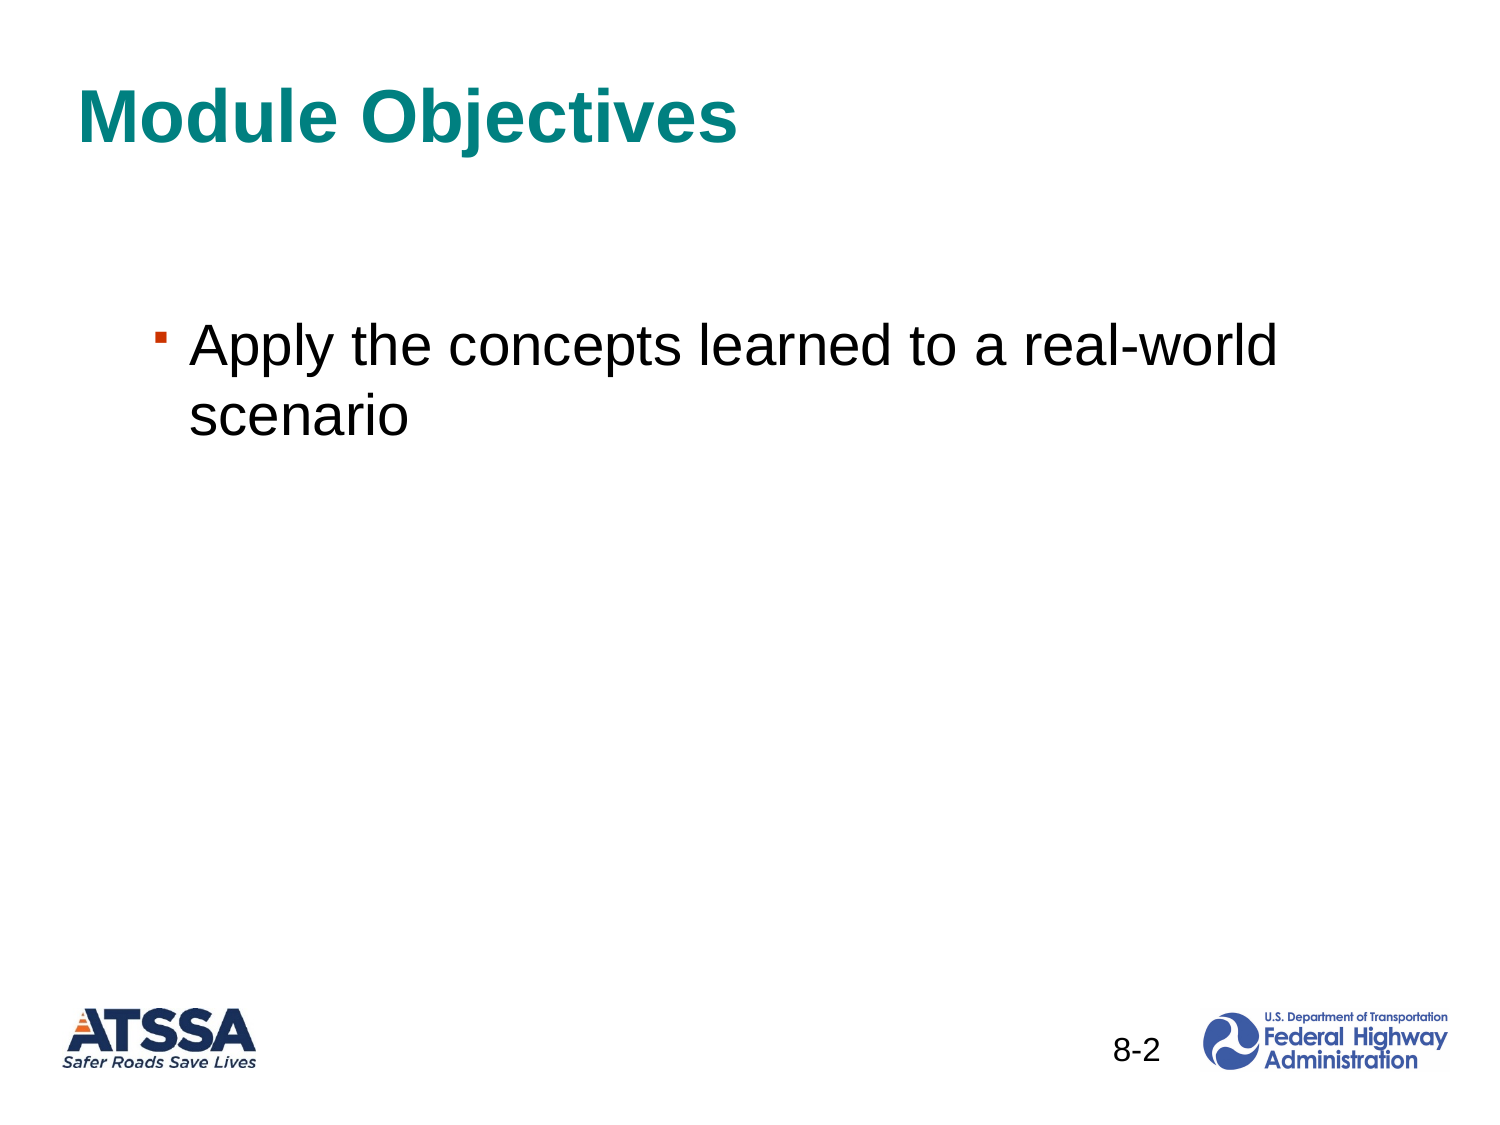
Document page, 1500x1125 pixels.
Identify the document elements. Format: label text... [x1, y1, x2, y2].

title Module Objectives [62, 37, 1488, 188]
picture [1200, 1008, 1450, 1072]
list Apply the concepts learned to a real-world scenario [62, 299, 1413, 1013]
picture [62, 1013, 256, 1068]
